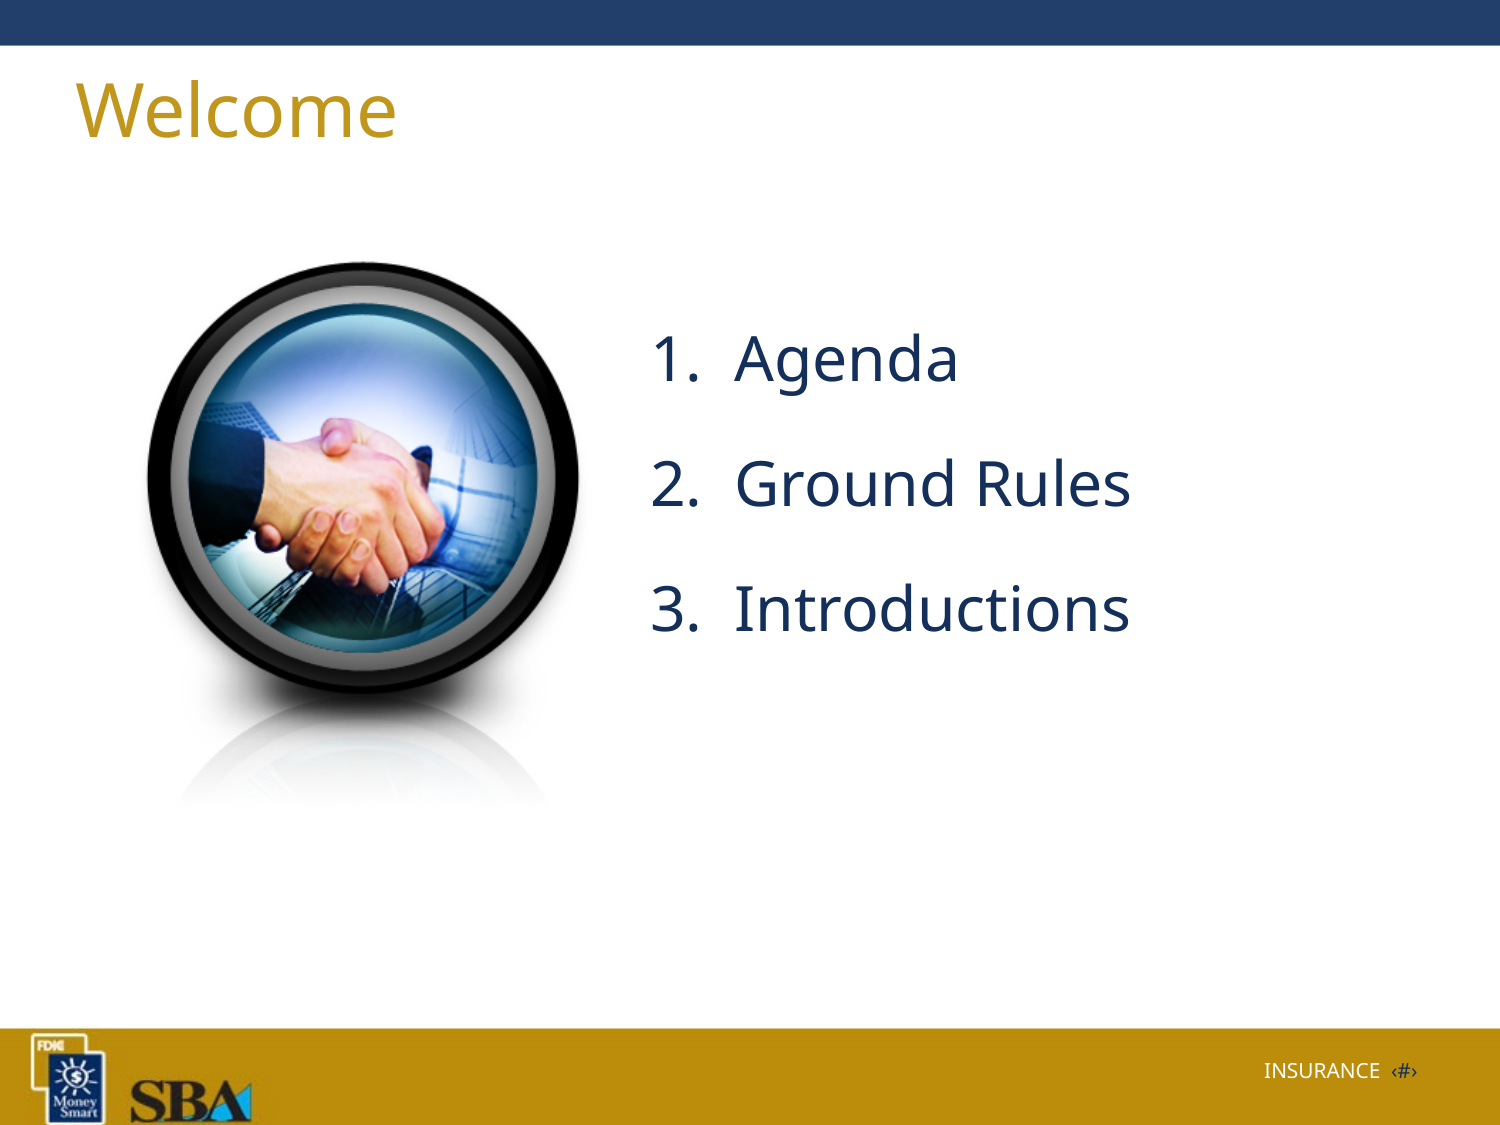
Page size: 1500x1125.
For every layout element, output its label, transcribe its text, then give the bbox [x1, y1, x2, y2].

title Welcome [74, 61, 1426, 163]
picture [0, 0, 1500, 1125]
list Agenda Ground Rules Introductions [649, 211, 1363, 751]
